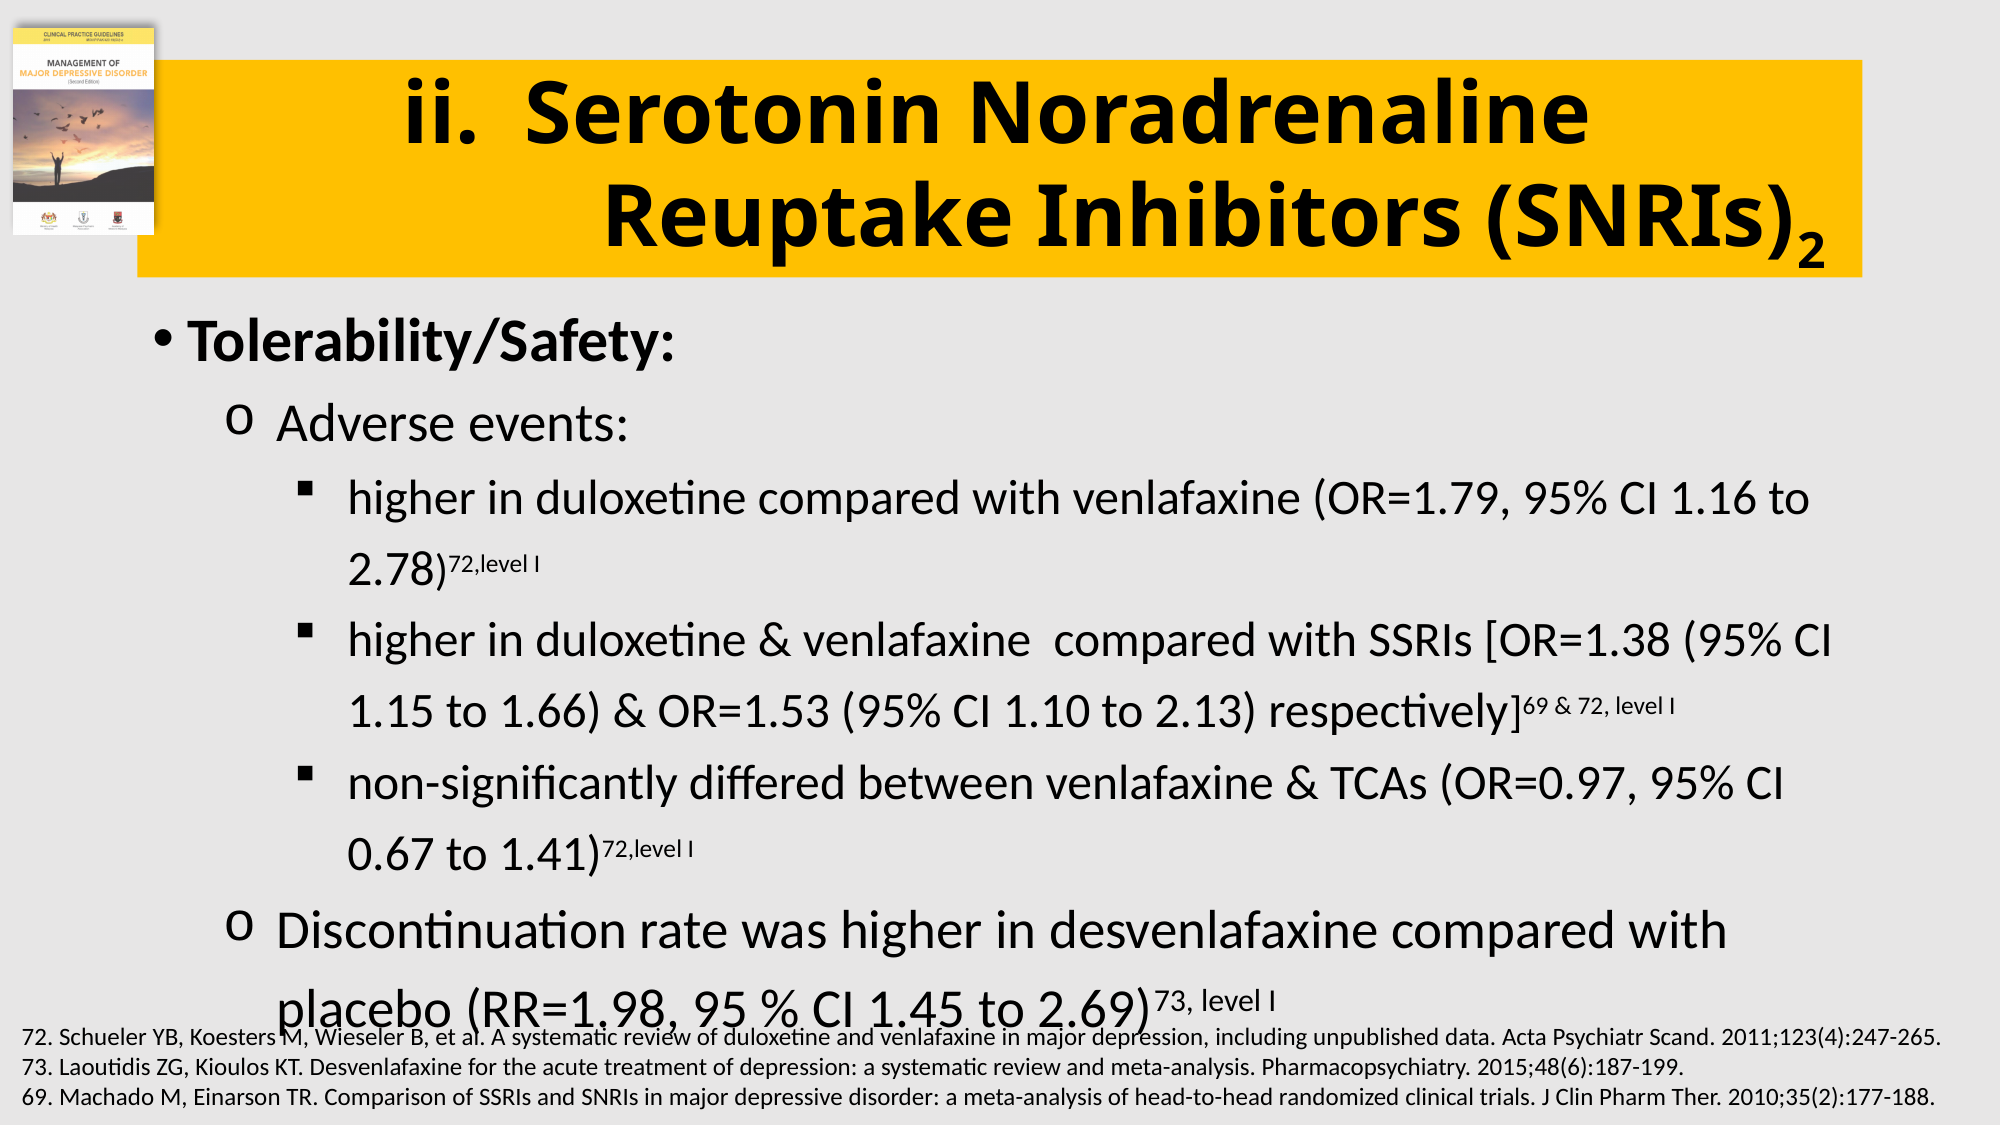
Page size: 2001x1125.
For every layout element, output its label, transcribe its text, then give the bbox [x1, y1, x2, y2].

text_box 72. Schueler YB, Koesters M, Wieseler B, et al. A systematic review of duloxetine and venlafaxine in major depression, including unpublished data. Acta Psychiatr Scand. 2011;123(4):247-265. 73. Laoutidis ZG, Kioulos KT. Desvenlafaxine for the acute treatment of depression: a systematic review and meta-analysis. Pharmacopsychiatry. 2015;48(6):187-199. 69. Machado M, Einarson TR. Comparison of SSRIs and SNRIs in major depressive disorder: a meta-analysis of head-to-head randomized clinical trials. J Clin Pharm Ther. 2010;35(2):177-188. [6, 1013, 1994, 1125]
title ii. Serotonin Noradrenaline Reuptake Inhibitors (SNRIs)2 [137, 59, 1863, 277]
list Tolerability/Safety: Adverse events: higher in duloxetine compared with venlafaxine (OR=1.79, 95% CI 1.16 to 2.78)72,level I higher in duloxetine & venlafaxine compared with SSRIs [OR=1.38 (95% CI 1.15 to 1.66) & OR=1.53 (95% CI 1.10 to 2.13) respectively]69 & 72, level I non-significantly differed between venlafaxine & TCAs (OR=0.97, 95% CI 0.67 to 1.41)72,level I Discontinuation rate was higher in desvenlafaxine compared with placebo (RR=1.98, 95 % CI 1.45 to 2.69)73, level I [137, 277, 1863, 1013]
picture [13, 28, 154, 235]
